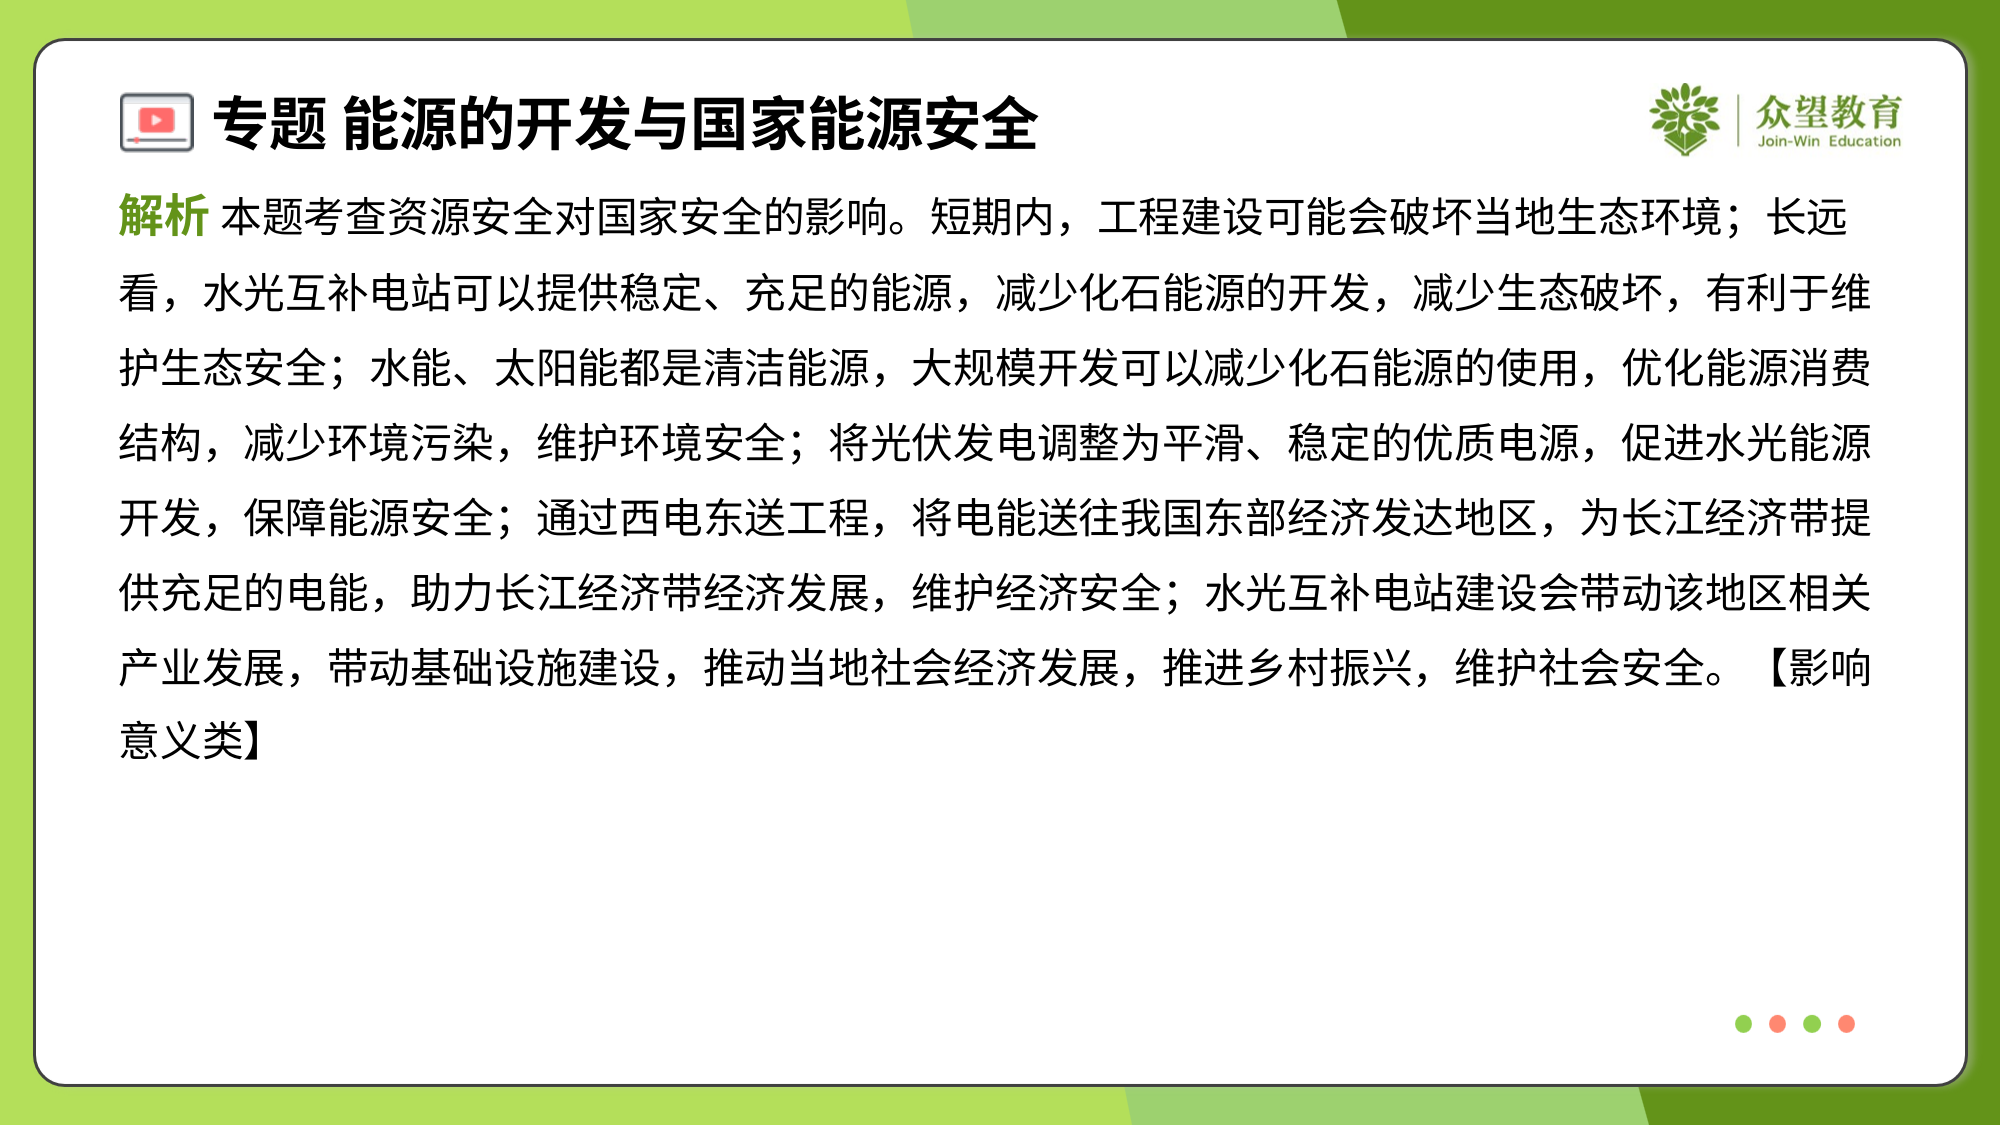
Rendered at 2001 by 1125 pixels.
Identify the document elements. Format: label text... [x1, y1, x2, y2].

text_box 解析 本题考查资源安全对国家安全的影响。短期内，工程建设可能会破坏当地生态环境；长远 看，水光互补电站可以提供稳定、充足的能源，减少化石能源的开发，减少生态破坏，有利于维 护生态安全；水能、太阳能都是清洁能源，大规模开发可以减少化石能源的使用，优化能源消费 结构，减少环境污染，维护环境安全；将光伏发电调整为平滑、稳定的优质电源，促进水光能源 开发，保障能源安全；通过西电东送工程，将电能送往我国东部经济发达地区，为长江经济带提 供充足的电能，助力长江经济带经济发展，维护经济安全；水光互补电站建设会带动该地区相关 产业发展，带动基础设施建设，推动当地社会经济发展，推进乡村振兴，维护社会安全。【影响 意义类】 [118, 164, 1883, 758]
picture [0, 0, 2000, 1125]
